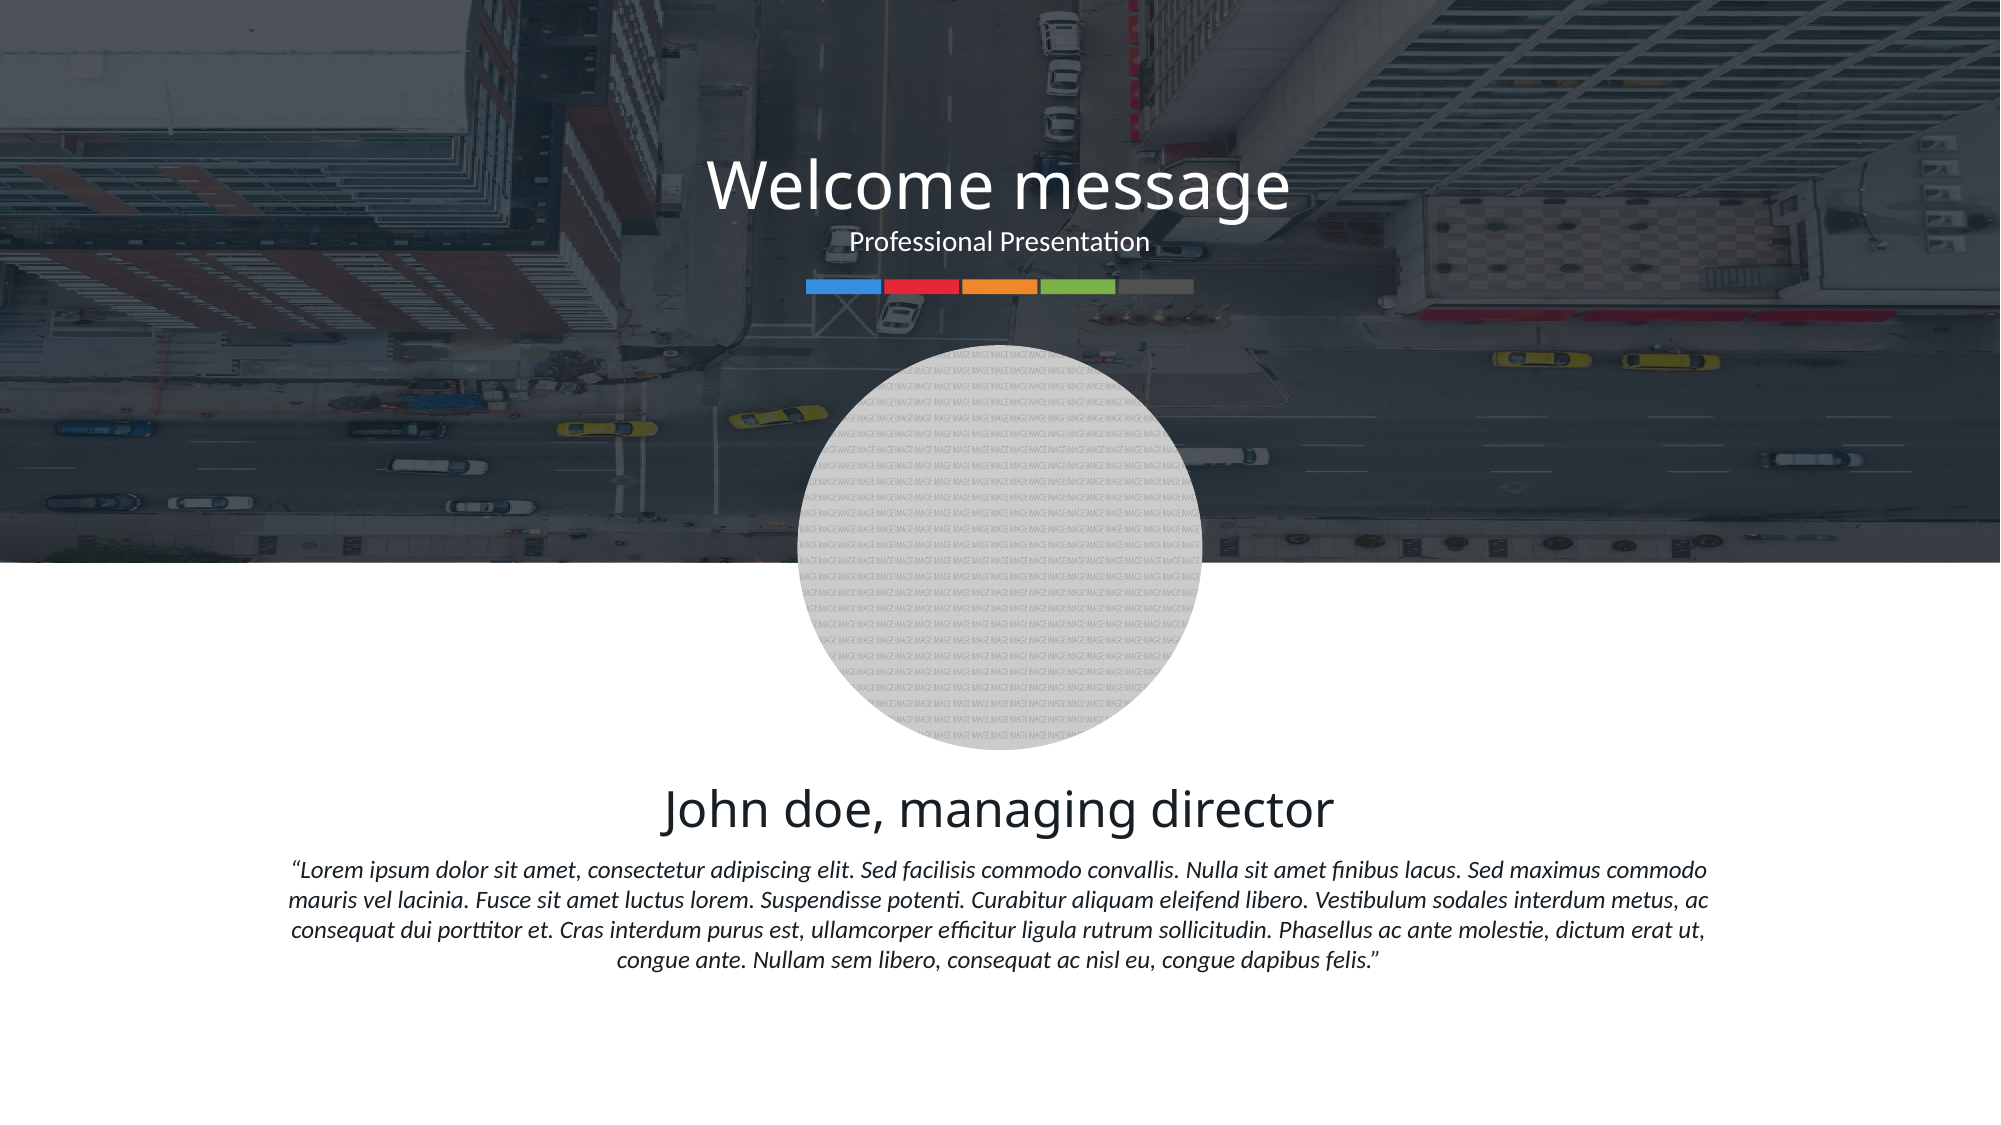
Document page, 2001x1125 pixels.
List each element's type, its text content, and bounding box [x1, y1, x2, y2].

text_box [0, 295, 2000, 563]
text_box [0, 135, 2000, 295]
text_box [796, 344, 1204, 752]
text_box “Lorem ipsum dolor sit amet, consectetur adipiscing elit. Sed facilisis commodo convallis. Nulla sit amet finibus lacus. Sed maximus commodo mauris vel lacinia. Fusce sit amet luctus lorem. Suspendisse potenti. Curabitur aliquam eleifend libero. Vestibulum sodales interdum metus, ac consequat dui porttitor et. Cras interdum purus est, ullamcorper efficitur ligula rutrum sollicitudin. Phasellus ac ante molestie, dictum erat ut, congue ante. Nullam sem libero, consequat ac nisl eu, congue dapibus felis.” [254, 846, 1746, 981]
text_box John doe, managing director [254, 770, 1746, 846]
text_box [0, 0, 2000, 135]
